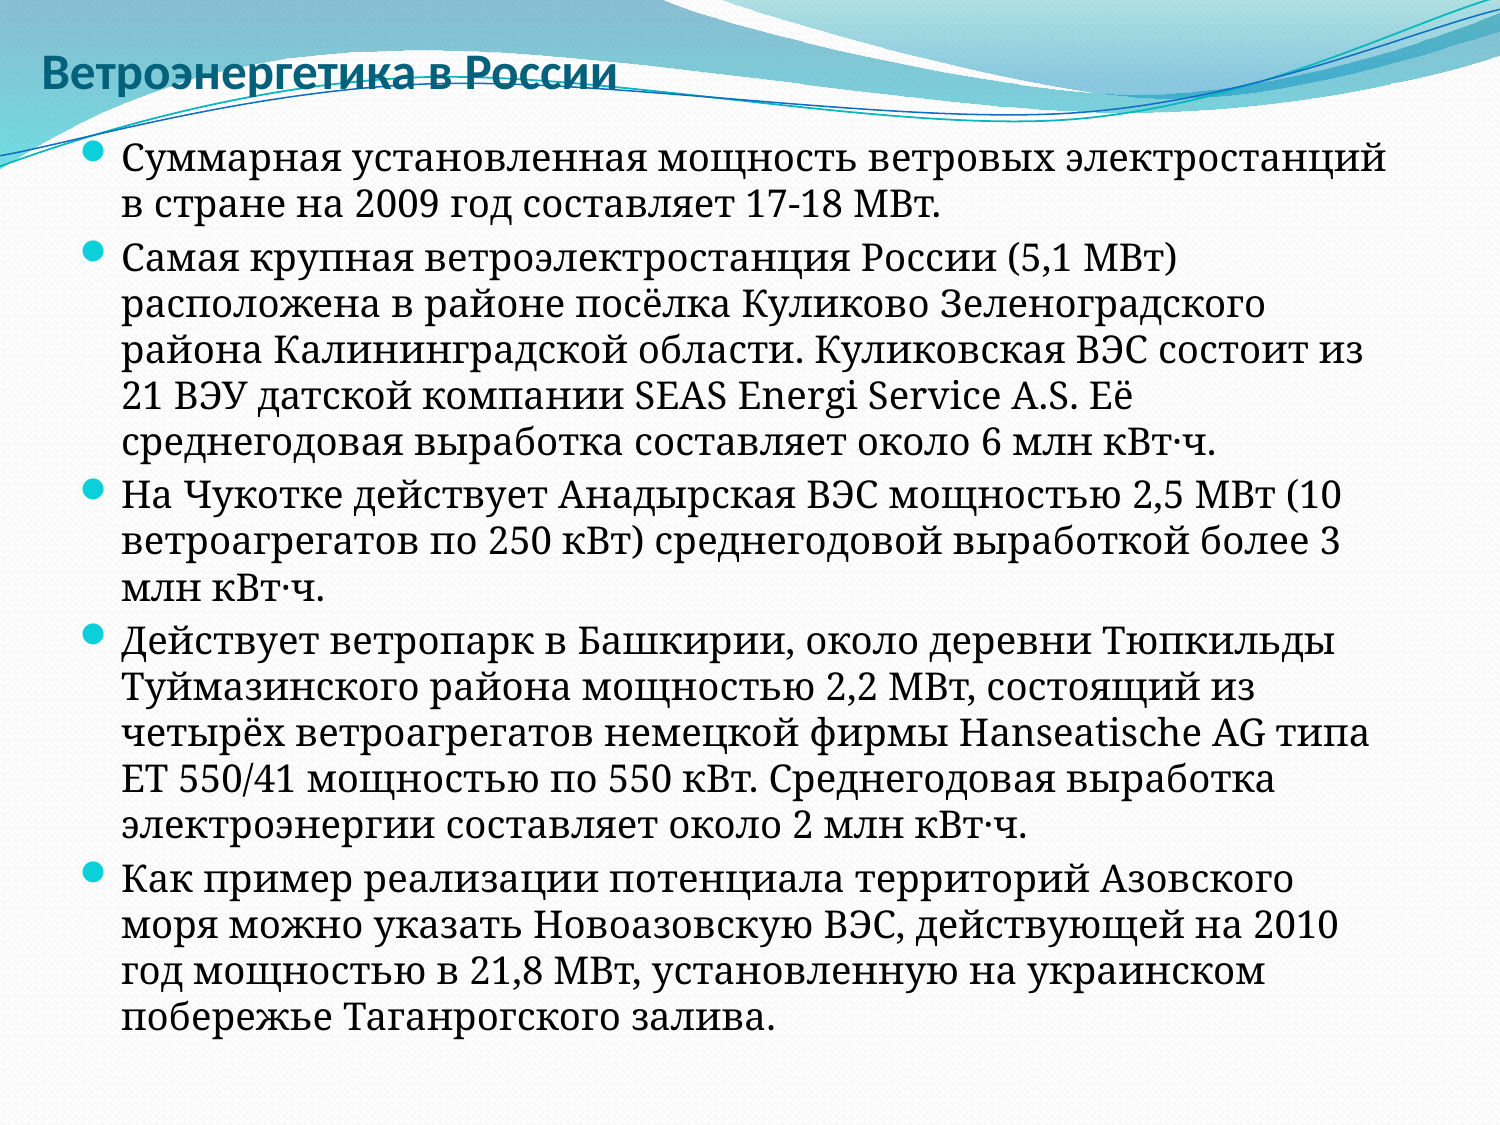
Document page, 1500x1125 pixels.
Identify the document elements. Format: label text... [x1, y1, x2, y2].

title Ветроэнергетика в России [41, 30, 752, 100]
list Суммарная установленная мощность ветровых электростанций в стране на 2009 год составляет 17-18 МВт. Cамая крупная ветроэлектростанция России (5,1 МВт) расположена в районе посёлка Куликово Зеленоградского района Калининградской области. Куликовская ВЭС состоит из 21 ВЭУ датской компании SЕАS Energi Service A.S. Её среднегодовая выработка составляет около 6 млн кВт·ч. На Чукотке действует Анадырская ВЭС мощностью 2,5 МВт (10 ветроагрегатов по 250 кВт) среднегодовой выработкой более 3 млн кВт·ч. Действует ветропарк в Башкирии, около деревни Тюпкильды Туймазинского района мощностью 2,2 МВт, состоящий из четырёх ветроагрегатов немецкой фирмы Hanseatische AG типа ЕТ 550/41 мощностью по 550 кВт. Cреднегодовая выработка электроэнергии составляет около 2 млн кВт·ч. Как пример реализации потенциала территорий Азовского моря можно указать Новоазовскую ВЭС, действующей на 2010 год мощностью в 21,8 МВт, установленную на украинском побережье Таганрогского залива. [64, 125, 1415, 1047]
